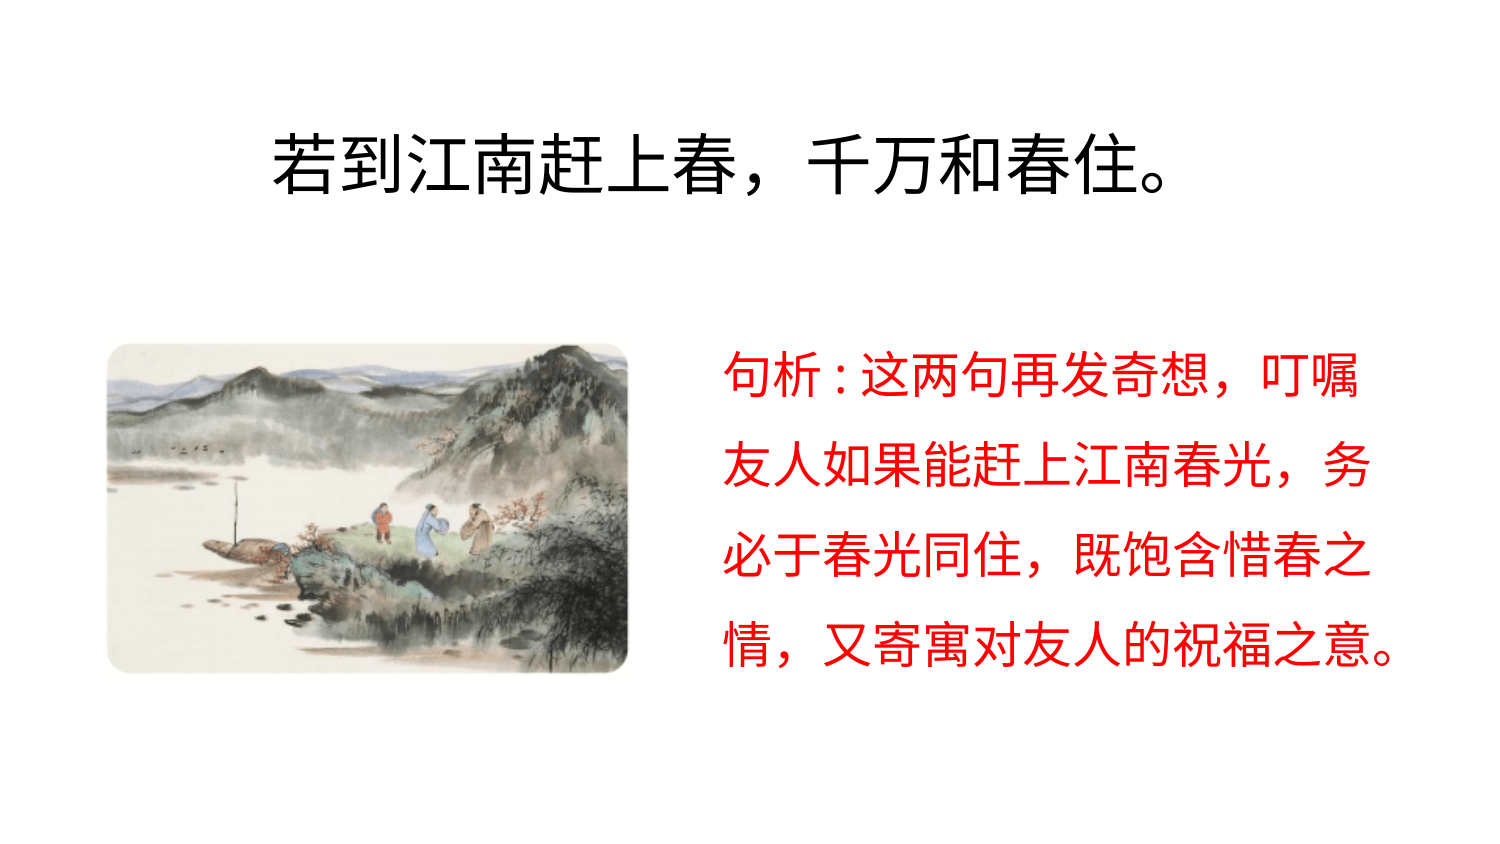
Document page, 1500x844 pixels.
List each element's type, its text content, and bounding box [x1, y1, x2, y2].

text_box 句析:这两句再发奇想，叮嘱友人如果能赶上江南春光，务必于春光同住，既饱含惜春之情，又寄寓对友人的祝福之意。 [707, 305, 1403, 681]
picture [96, 332, 634, 685]
text_box 若到江南赶上春，千万和春住。 [256, 115, 1221, 211]
